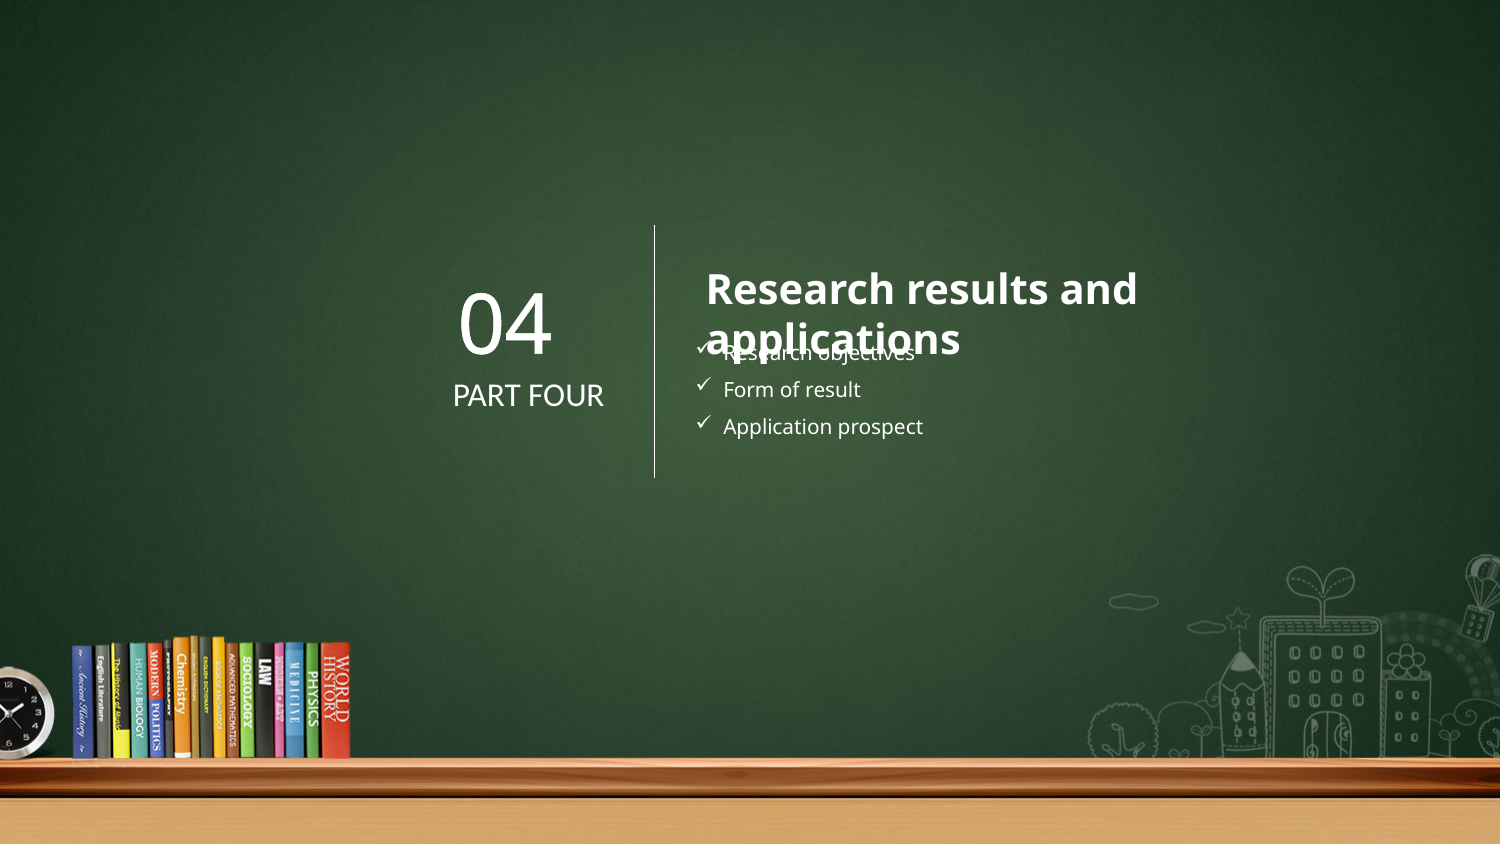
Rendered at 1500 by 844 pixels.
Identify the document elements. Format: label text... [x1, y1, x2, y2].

text_box 04 [442, 262, 615, 366]
text_box PART FOUR [426, 366, 632, 421]
text_box Research objectives Form of result Application prospect [680, 319, 939, 447]
picture [0, 0, 1500, 844]
text_box Research results and applications [690, 255, 1362, 370]
